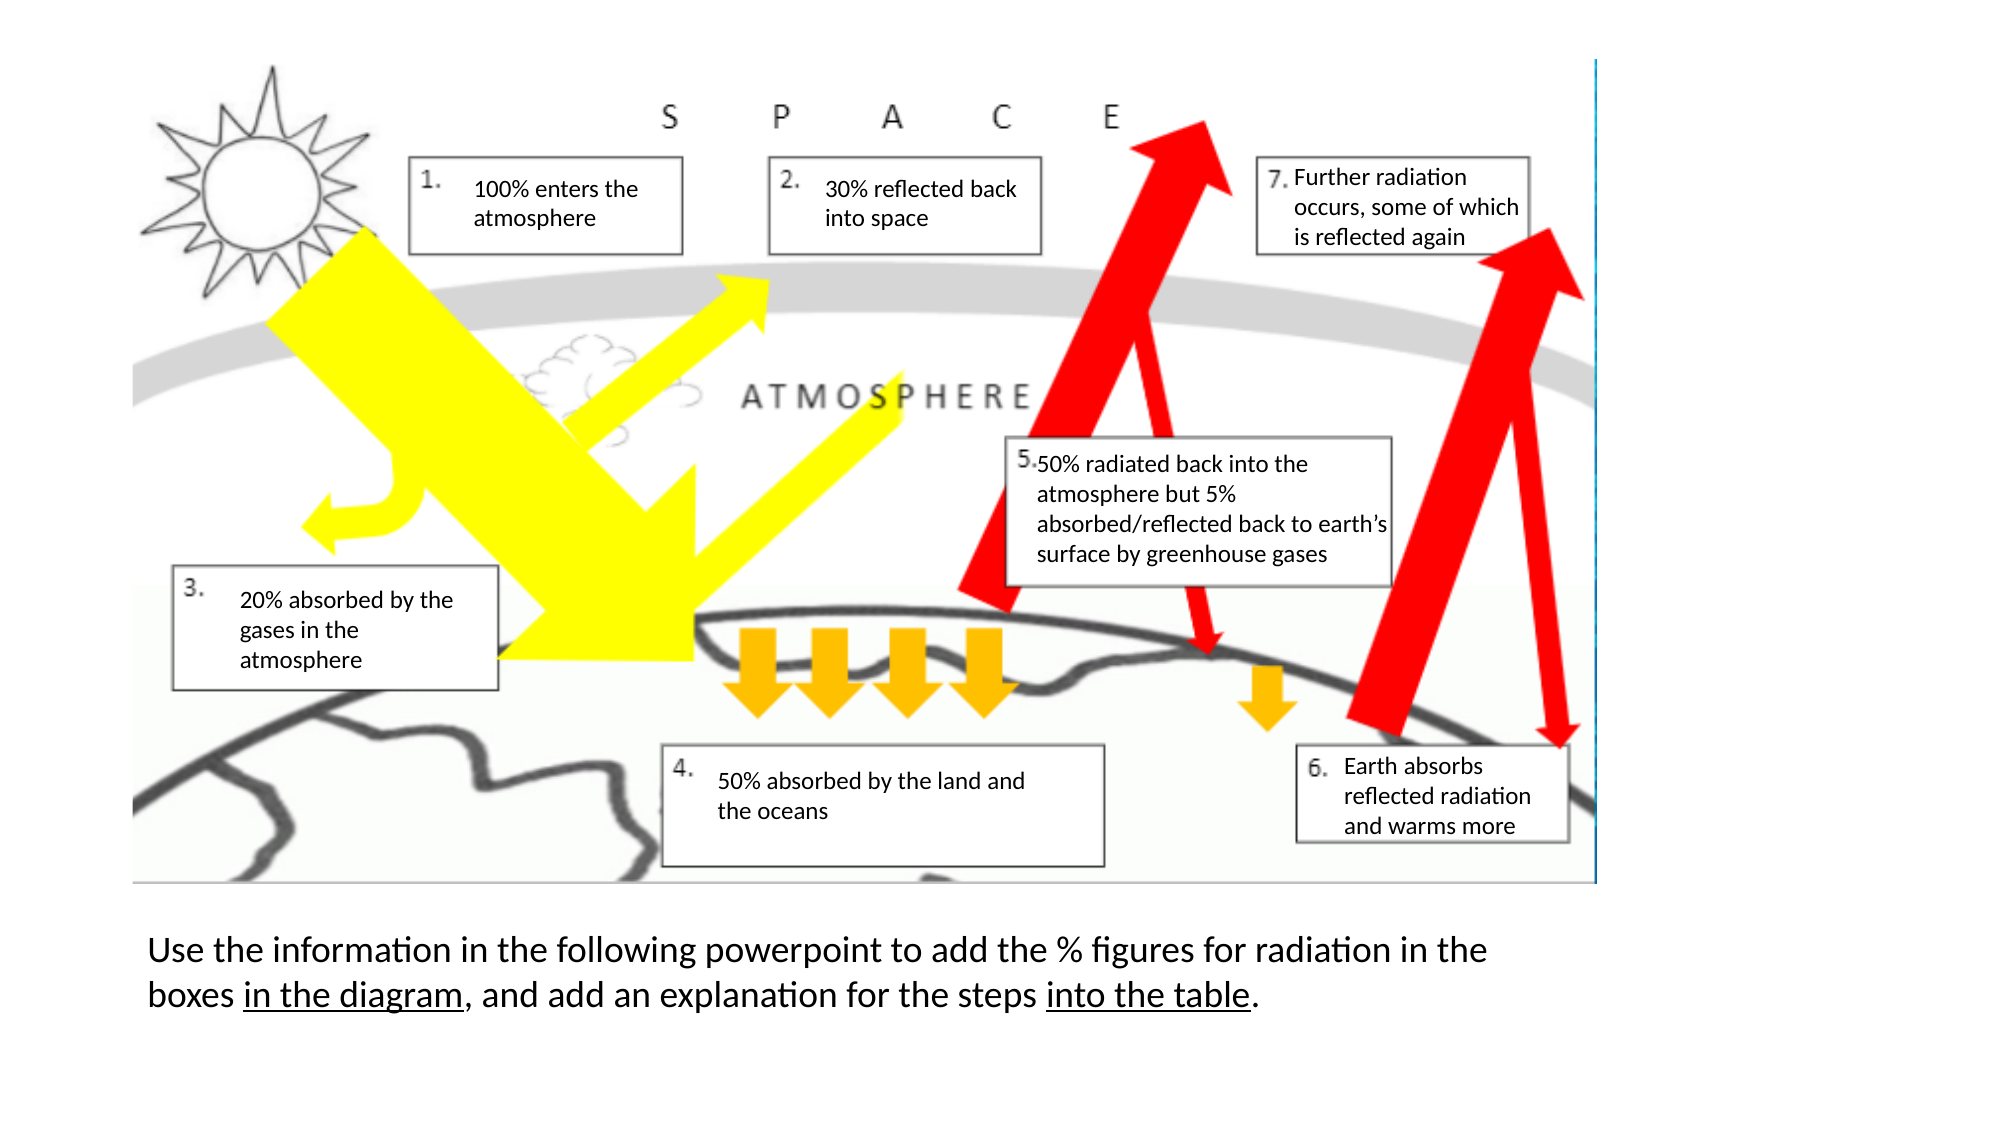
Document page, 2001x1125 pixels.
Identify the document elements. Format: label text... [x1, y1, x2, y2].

text_box Use the information in the following powerpoint to add the % figures for radiation in the boxes in the diagram, and add an explanation for the steps into the table. [132, 917, 1524, 1023]
picture [132, 59, 1598, 884]
